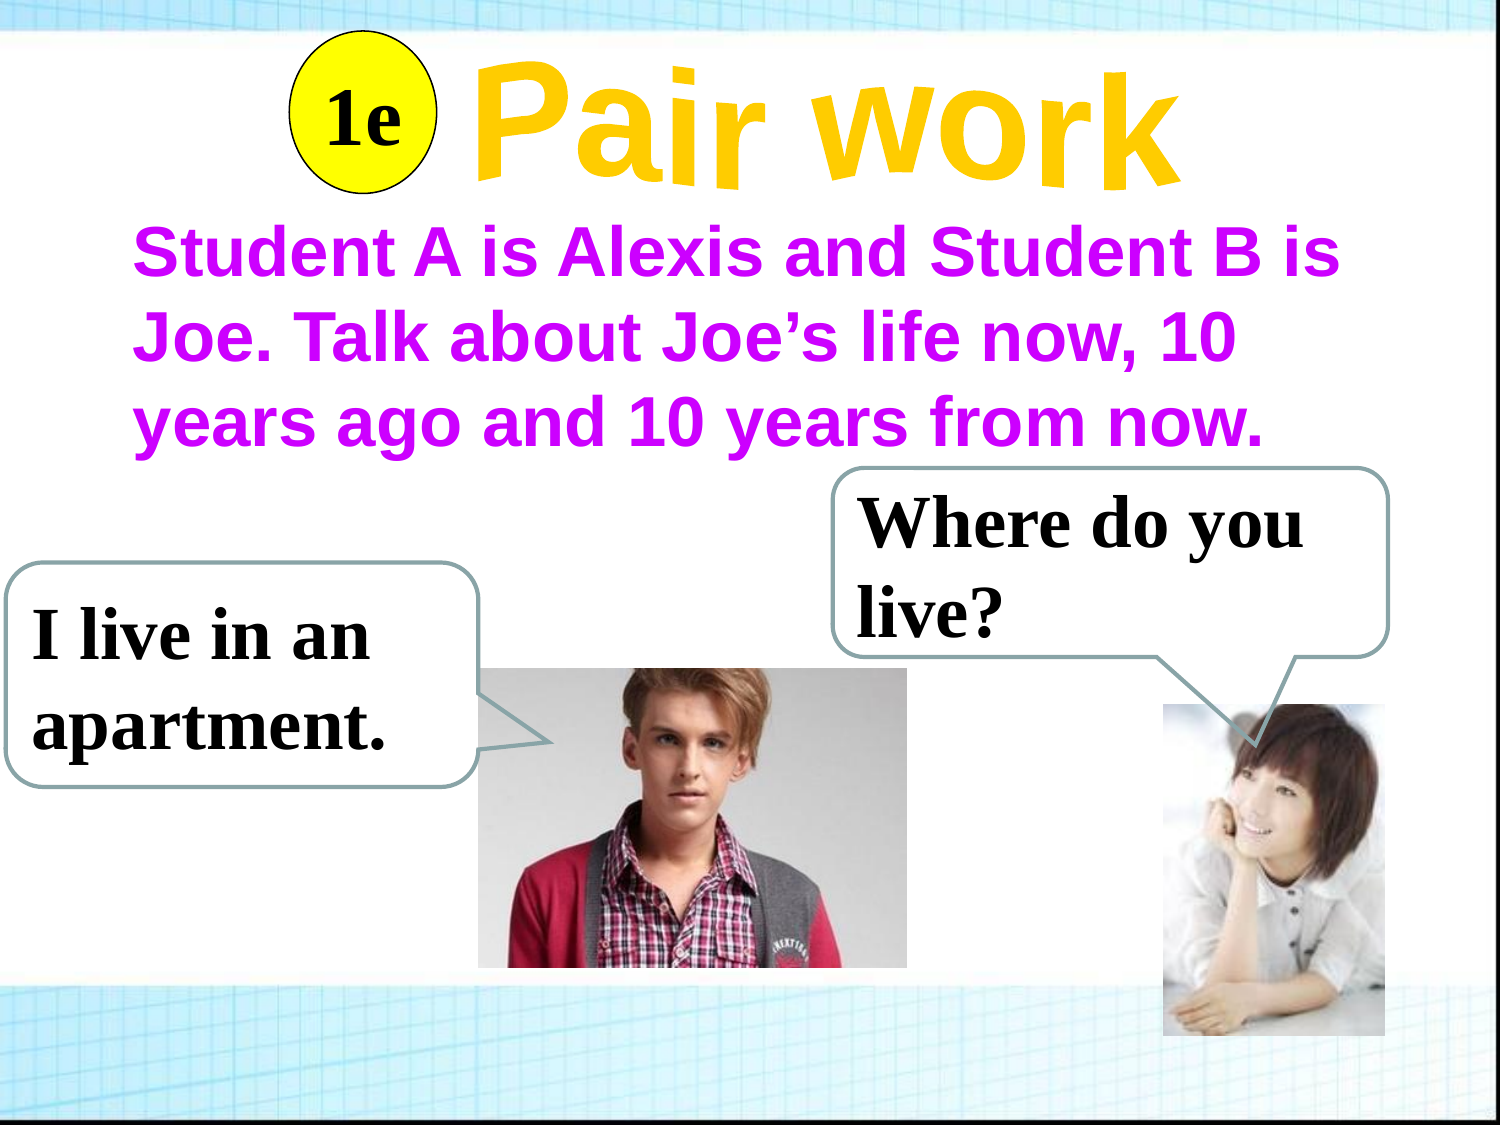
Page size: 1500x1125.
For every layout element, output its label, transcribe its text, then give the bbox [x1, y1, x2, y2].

text_box Where do you live? [832, 467, 1388, 702]
text_box Student A is Alexis and Student B is Joe. Talk about Joe’s life now, 10 years ago and 10 years from now. [118, 198, 1436, 468]
text_box I live in an apartment. [5, 562, 479, 787]
picture [0, 0, 1500, 1125]
text_box 1e [289, 30, 437, 194]
